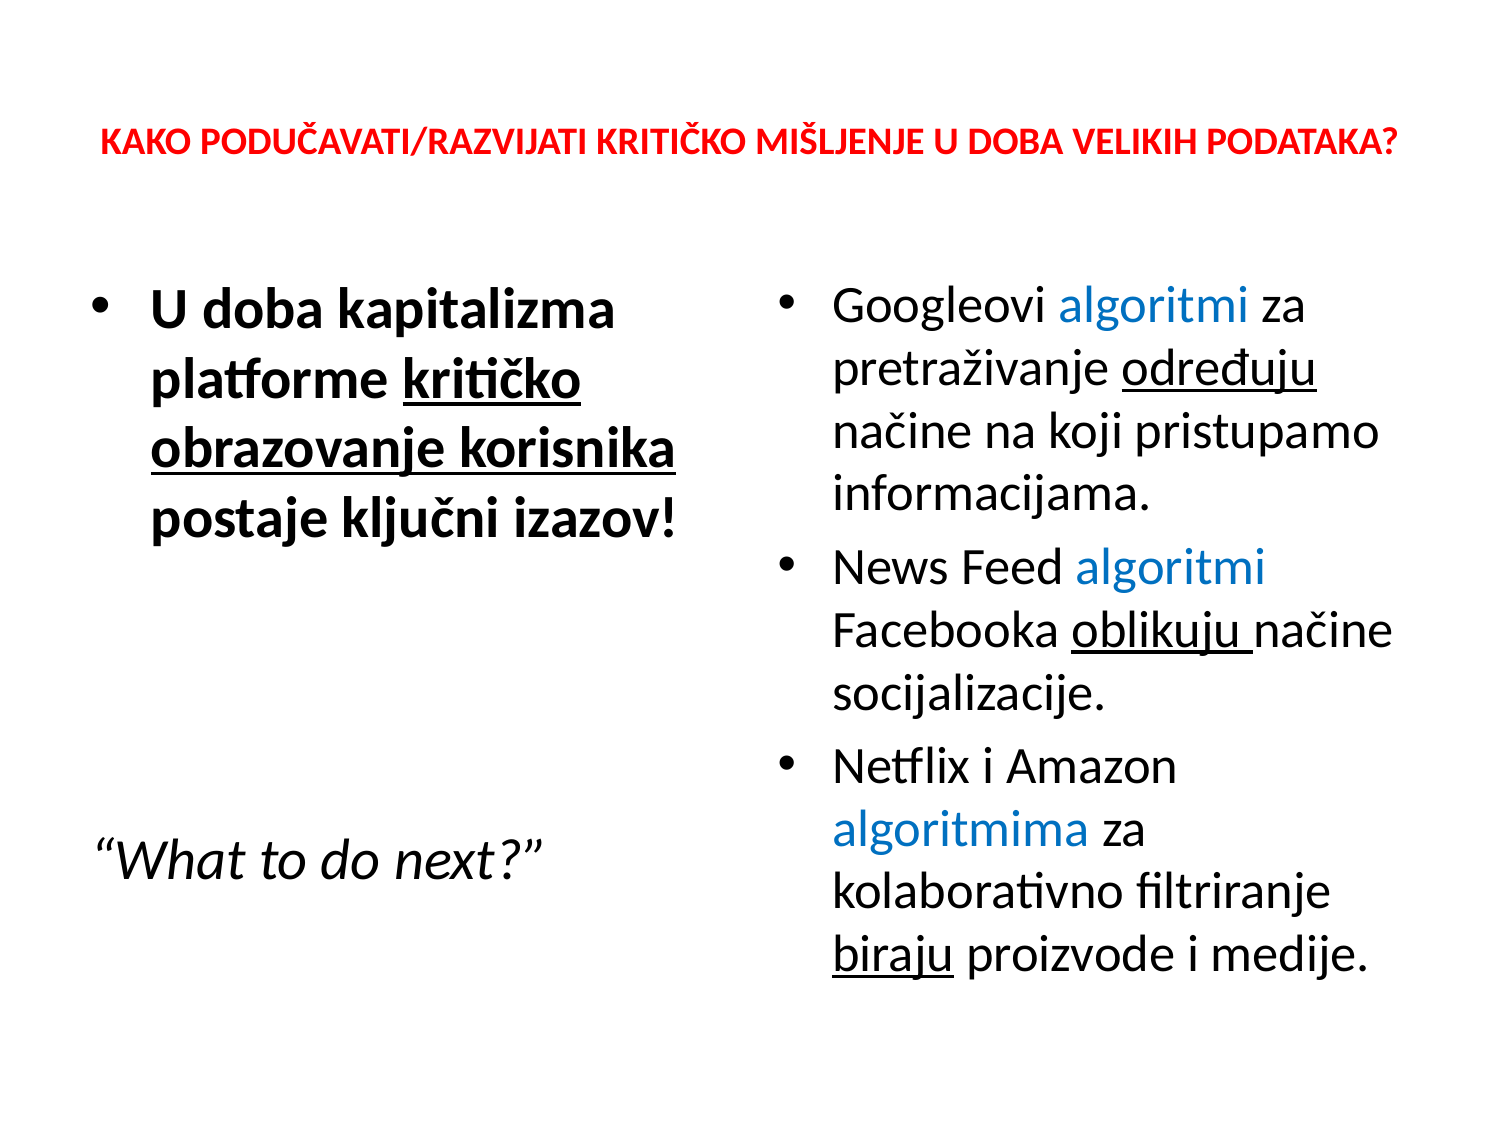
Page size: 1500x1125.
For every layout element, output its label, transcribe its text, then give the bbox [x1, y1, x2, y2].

list Googleovi algoritmi za pretraživanje određuju načine na koji pristupamo informacijama. News Feed algoritmi Facebooka oblikuju načine socijalizacije. Netflix i Amazon algoritmima za kolaborativno filtriranje biraju proizvode i medije. [762, 262, 1425, 1005]
list U doba kapitalizma platforme kritičko obrazovanje korisnika postaje ključni izazov! “What to do next?” [75, 262, 738, 1005]
title KAKO PODUČAVATI/RAZVIJATI KRITIČKO MIŠLJENJE U DOBA VELIKIH PODATAKA? [75, 45, 1425, 233]
